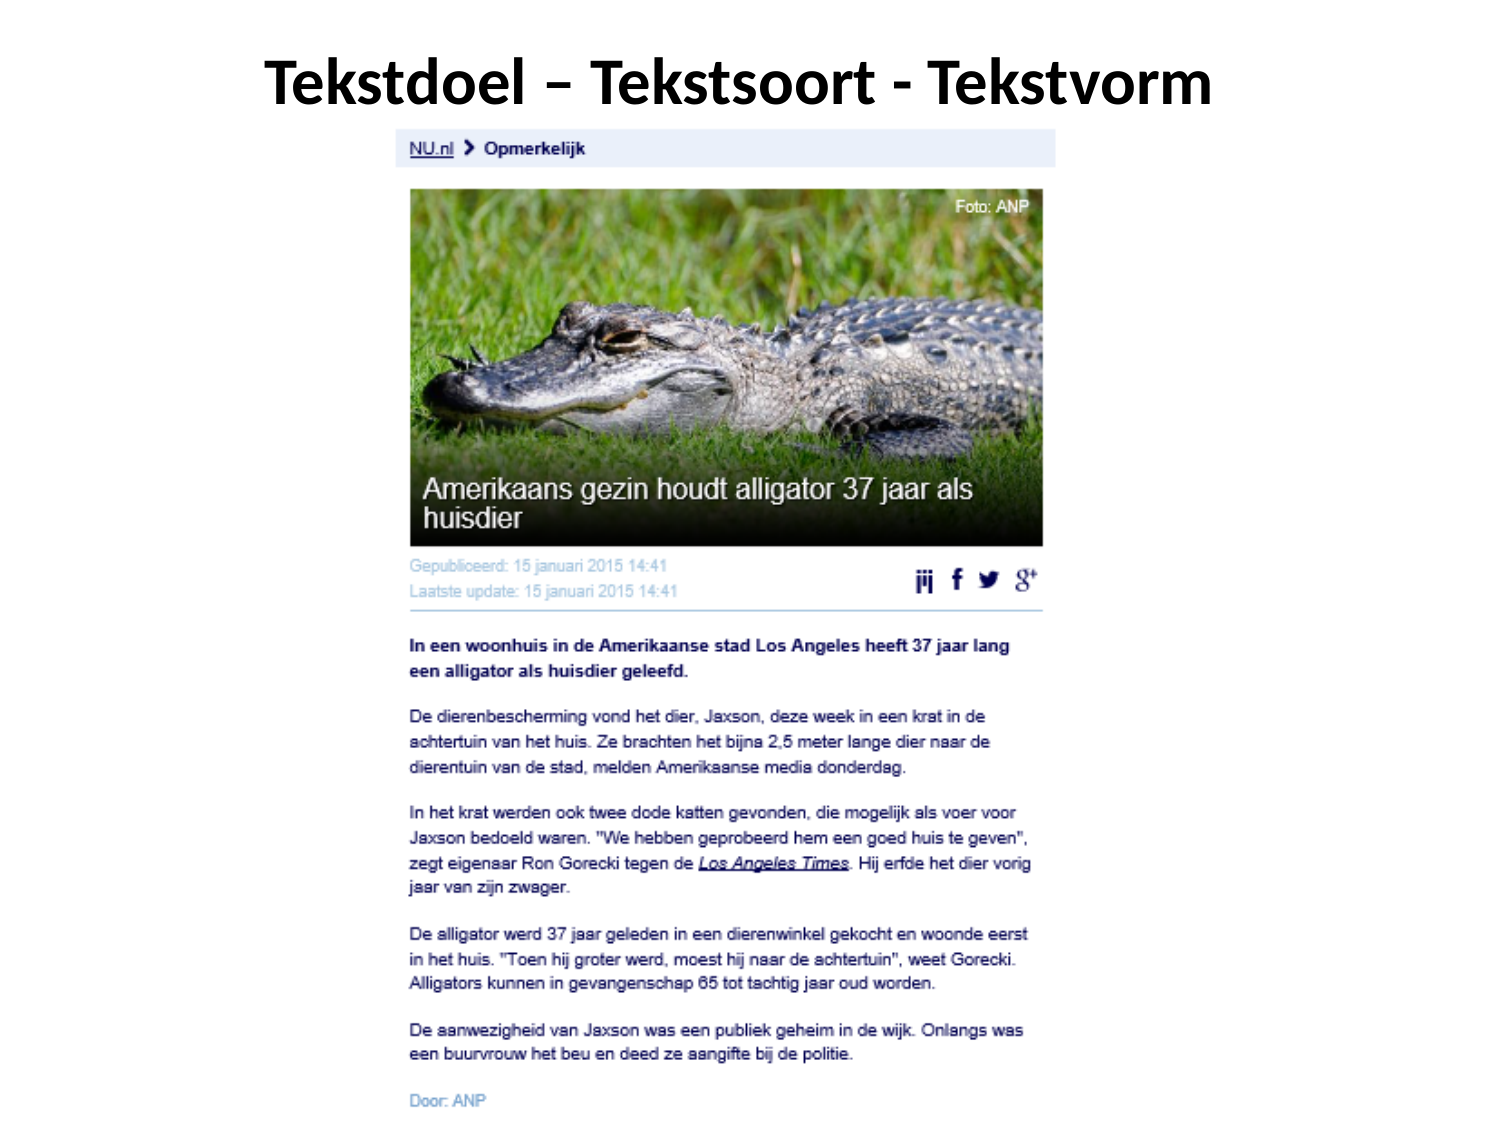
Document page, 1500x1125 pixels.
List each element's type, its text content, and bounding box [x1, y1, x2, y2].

picture [383, 125, 1070, 1125]
title Tekstdoel – Tekstsoort - Tekstvorm [64, 0, 1415, 172]
